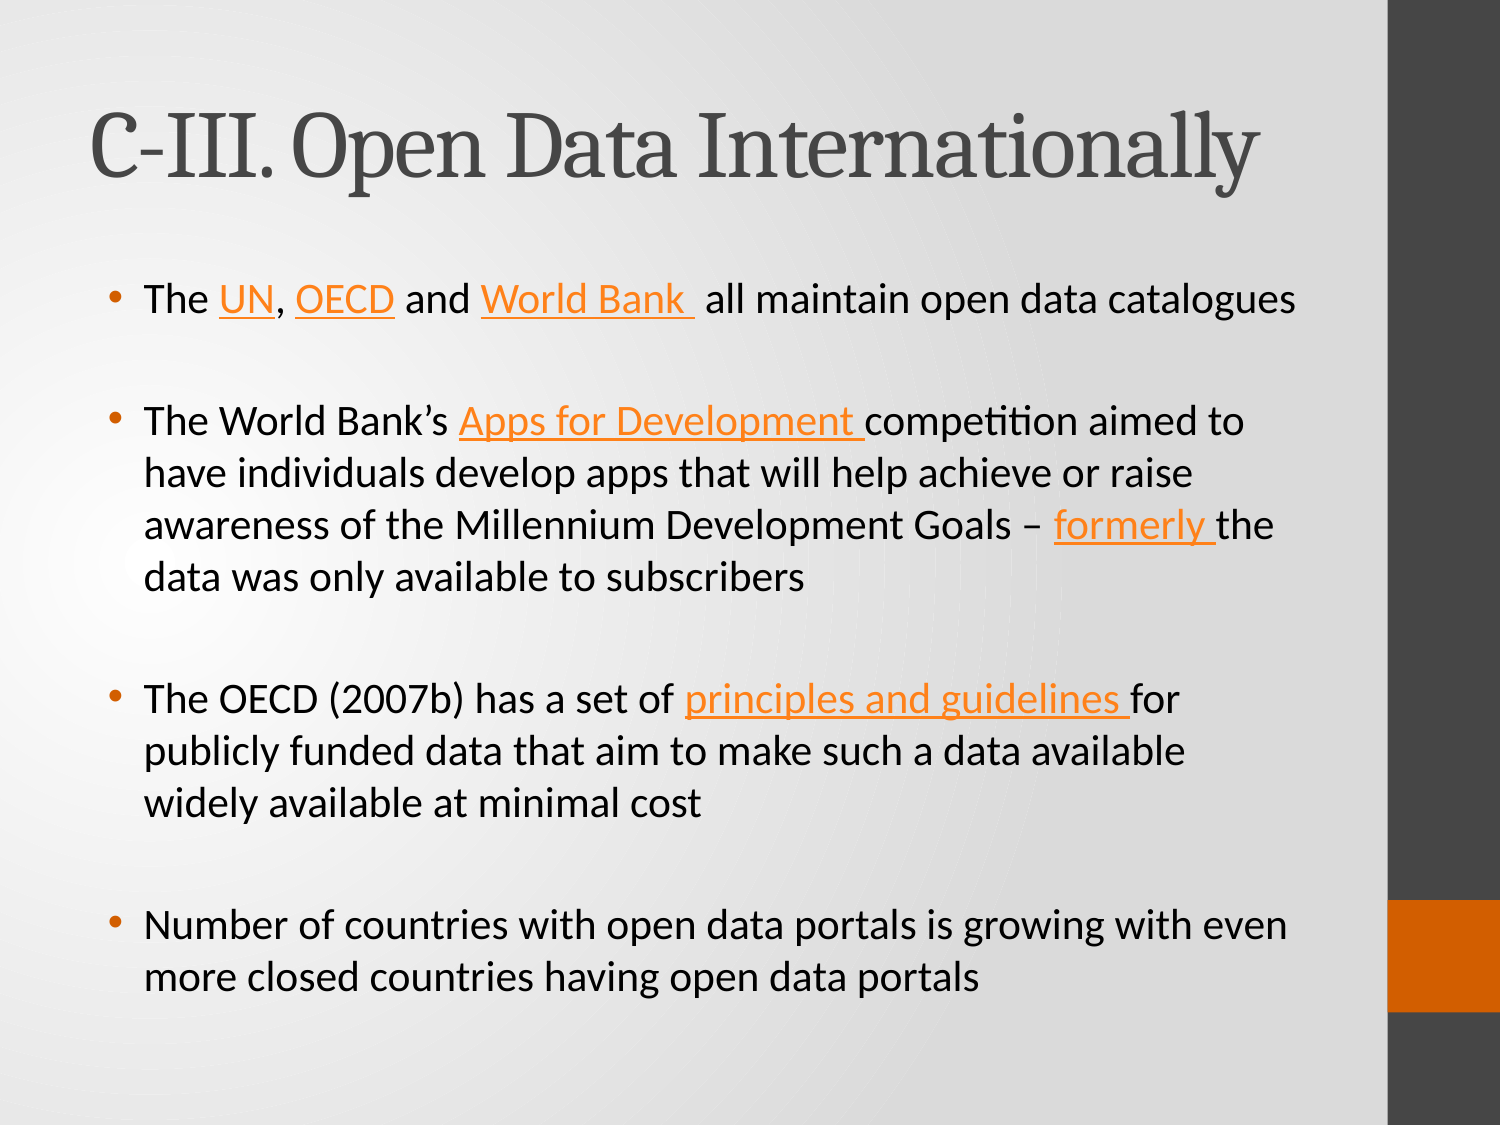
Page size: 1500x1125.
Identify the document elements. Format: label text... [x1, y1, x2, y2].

list The UN, OECD and World Bank all maintain open data catalogues The World Bank’s Apps for Development competition aimed to have individuals develop apps that will help achieve or raise awareness of the Millennium Development Goals – formerly the data was only available to subscribers The OECD (2007b) has a set of principles and guidelines for publicly funded data that aim to make such a data available widely available at minimal cost Number of countries with open data portals is growing with even more closed countries having open data portals [75, 262, 1325, 1050]
title C-III. Open Data Internationally [75, 45, 1325, 233]
